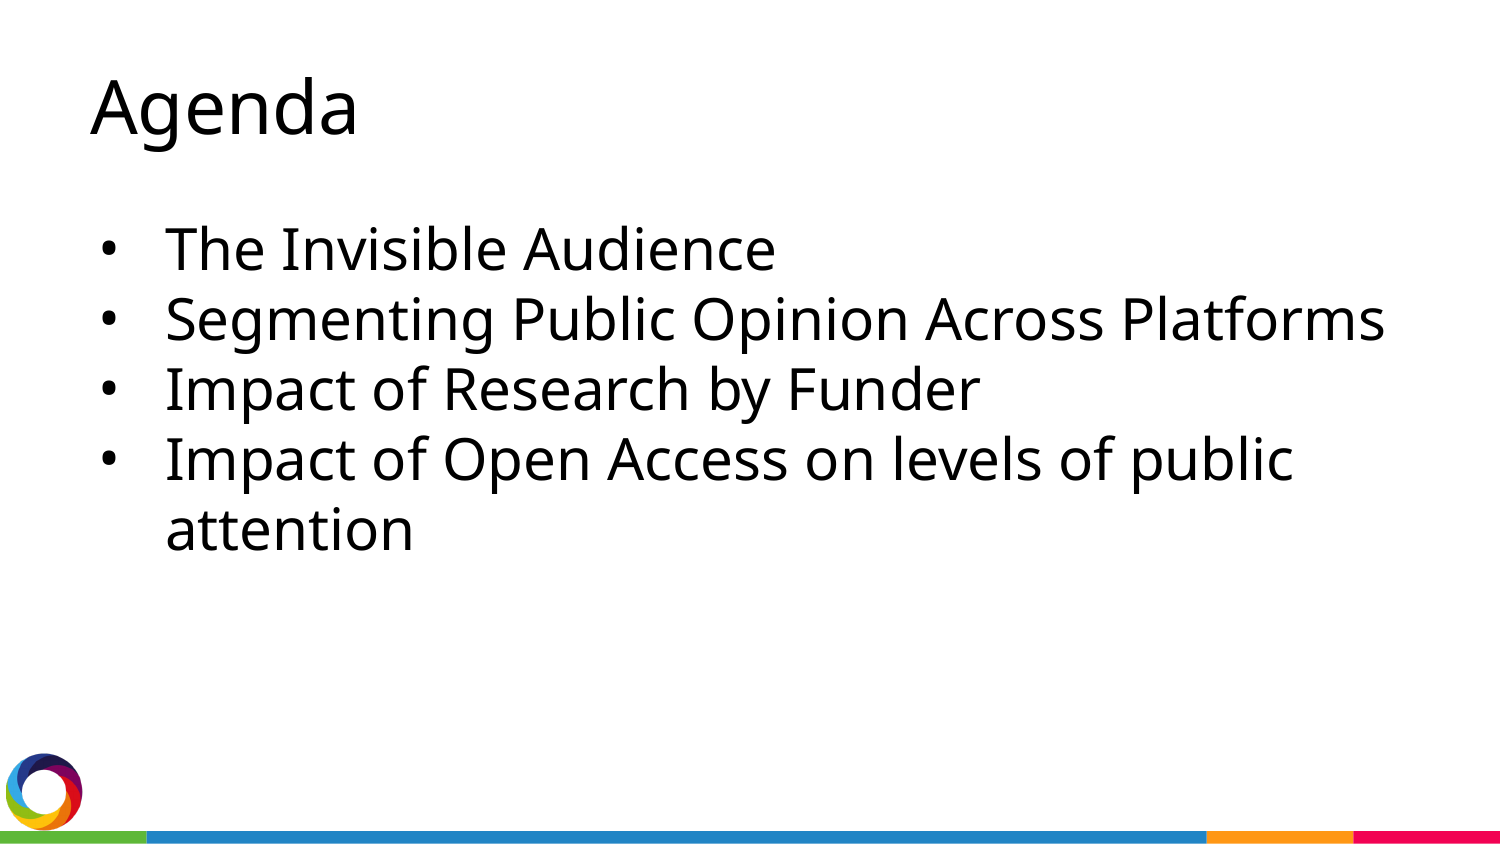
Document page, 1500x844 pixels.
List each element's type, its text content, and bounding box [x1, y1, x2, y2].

picture [6, 753, 88, 831]
title Agenda [75, 33, 1425, 175]
list The Invisible Audience Segmenting Public Opinion Across Platforms Impact of Research by Funder Impact of Open Access on levels of public attention [75, 196, 1461, 754]
